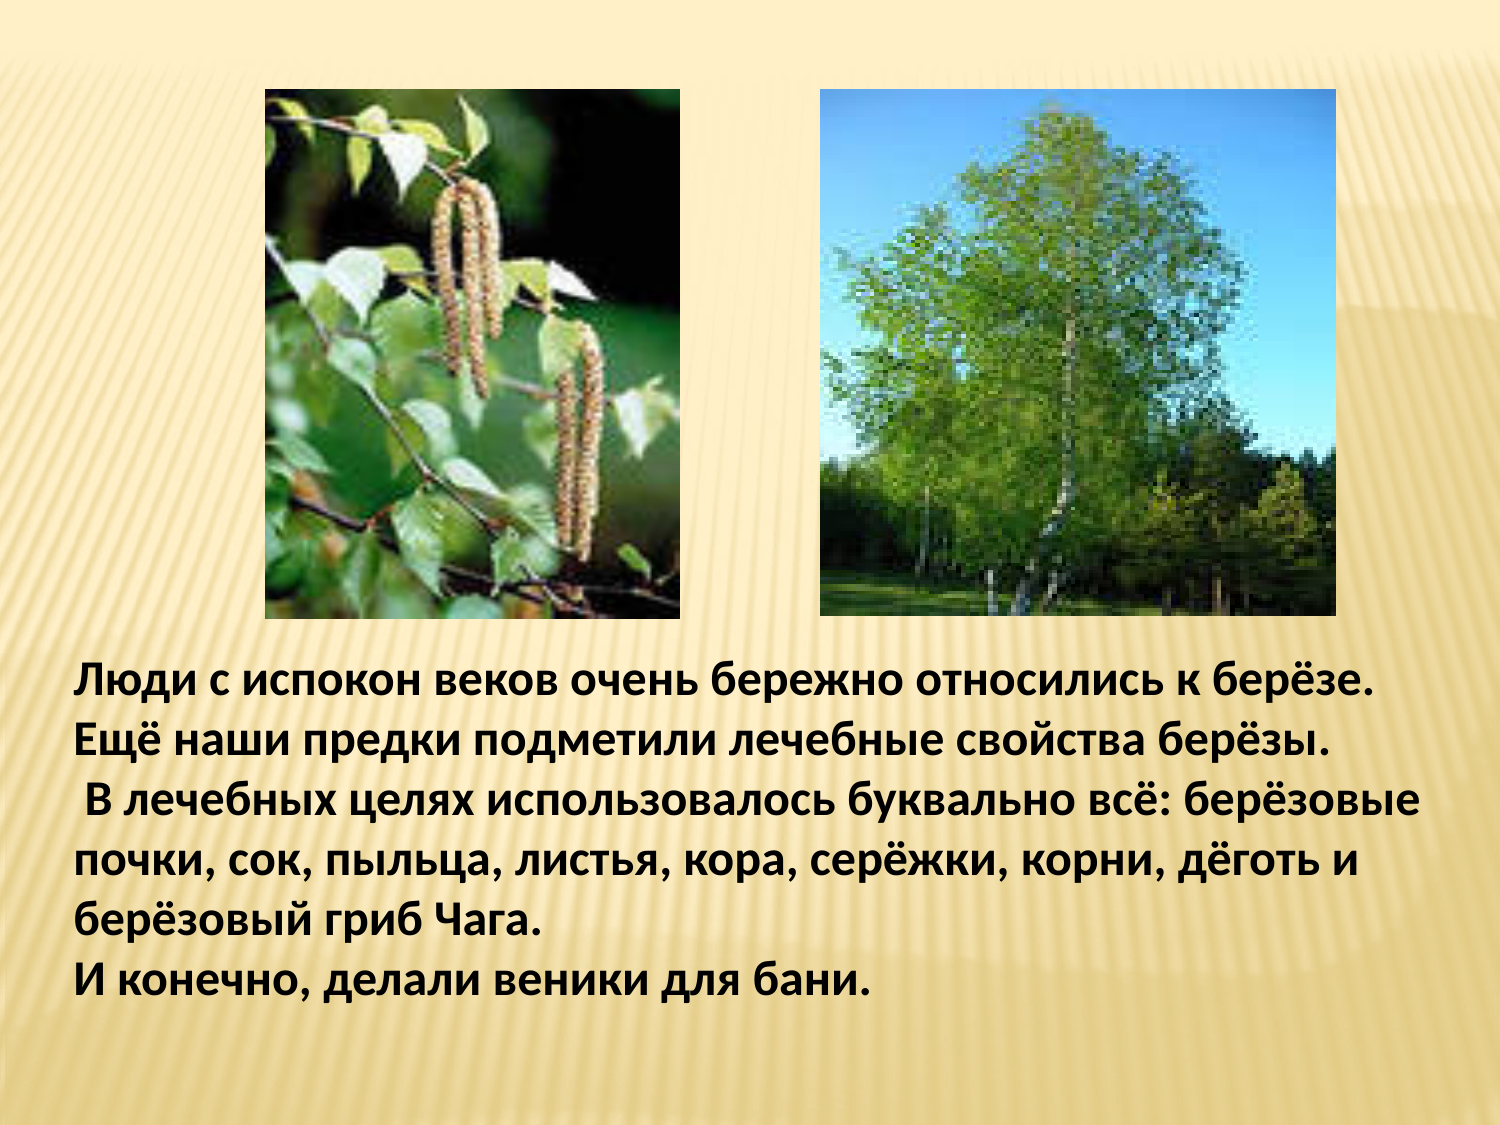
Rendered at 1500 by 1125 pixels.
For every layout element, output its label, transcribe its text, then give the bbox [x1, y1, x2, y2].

picture [820, 89, 1336, 617]
picture [265, 89, 680, 619]
text_box Люди с испокон веков очень бережно относились к берёзе. Ещё наши предки подметили лечебные свойства берёзы. В лечебных целях использовалось буквально всё: берёзовые почки, сок, пыльца, листья, кора, серёжки, корни, дёготь и берёзовый гриб Чага. И конечно, делали веники для бани. [58, 637, 1442, 1013]
